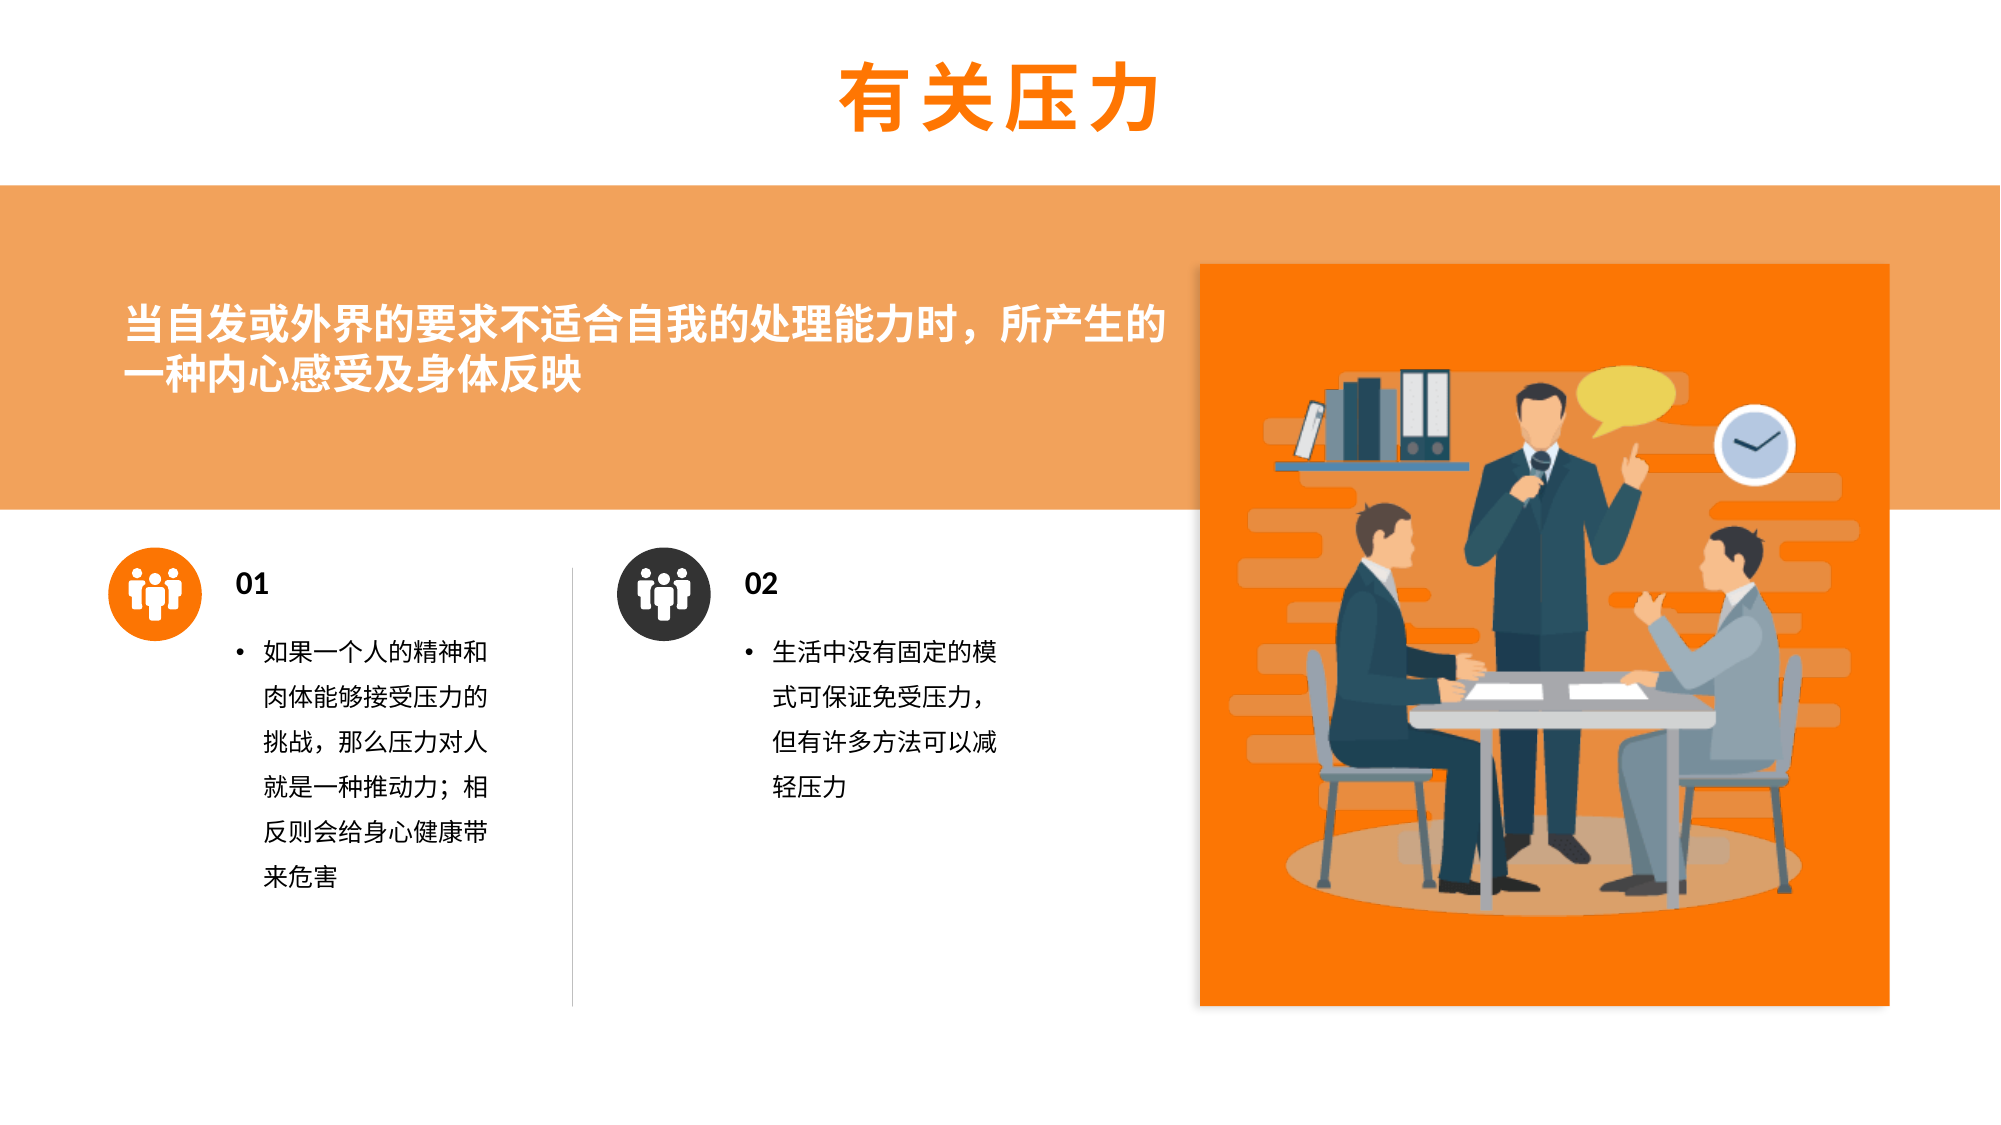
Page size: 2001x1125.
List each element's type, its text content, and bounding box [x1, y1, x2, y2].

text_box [0, 185, 2000, 510]
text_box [1199, 263, 1890, 1007]
text_box 有关压力 [360, 42, 1639, 148]
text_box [616, 547, 1037, 905]
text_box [107, 547, 528, 905]
